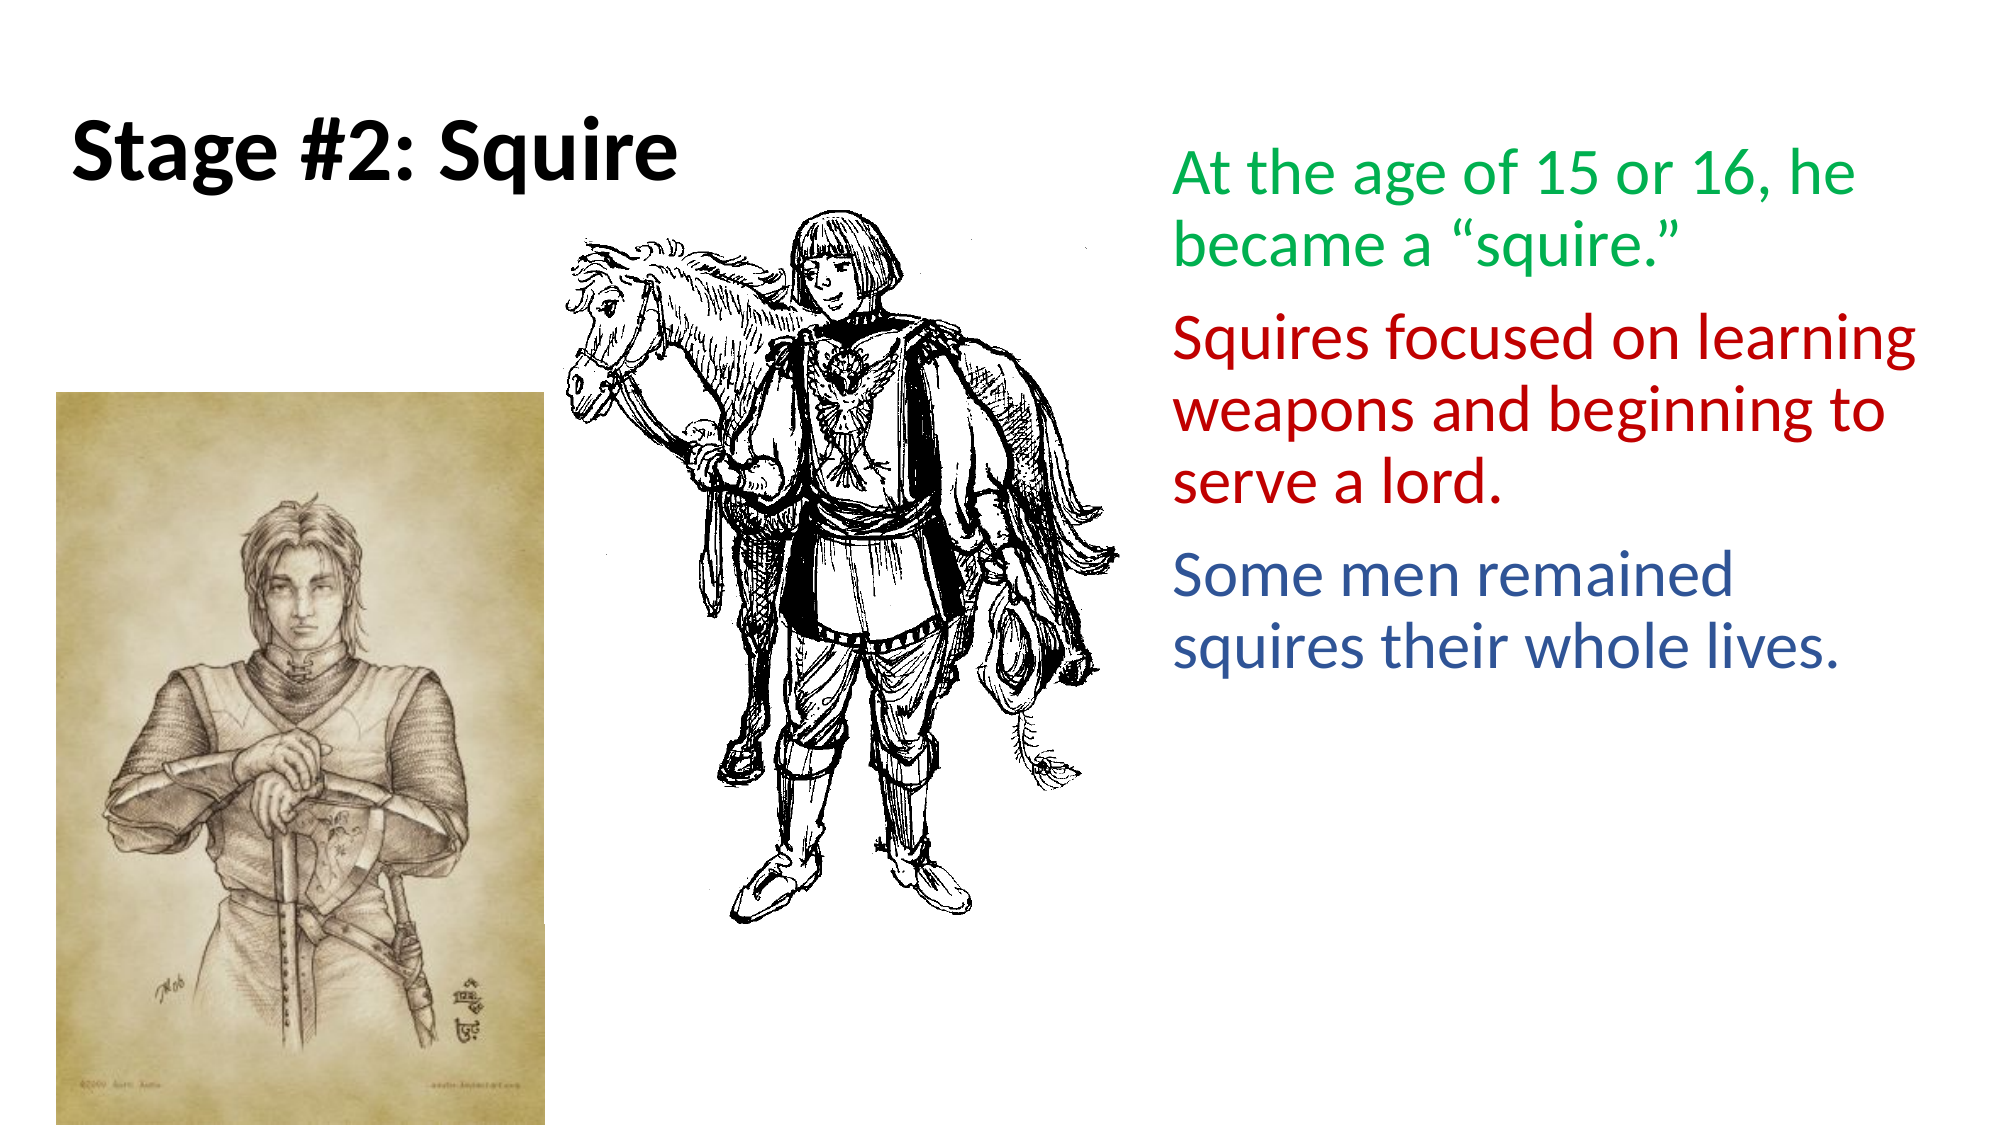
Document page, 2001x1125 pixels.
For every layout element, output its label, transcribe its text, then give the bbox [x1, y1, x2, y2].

title Stage #2: Squire [56, 42, 1782, 260]
list At the age of 15 or 16, he became a “squire.” Squires focused on learning weapons and beginning to serve a lord. Some men remained squires their whole lives. [1157, 129, 1934, 1005]
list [544, 209, 1123, 925]
picture [56, 392, 545, 1125]
